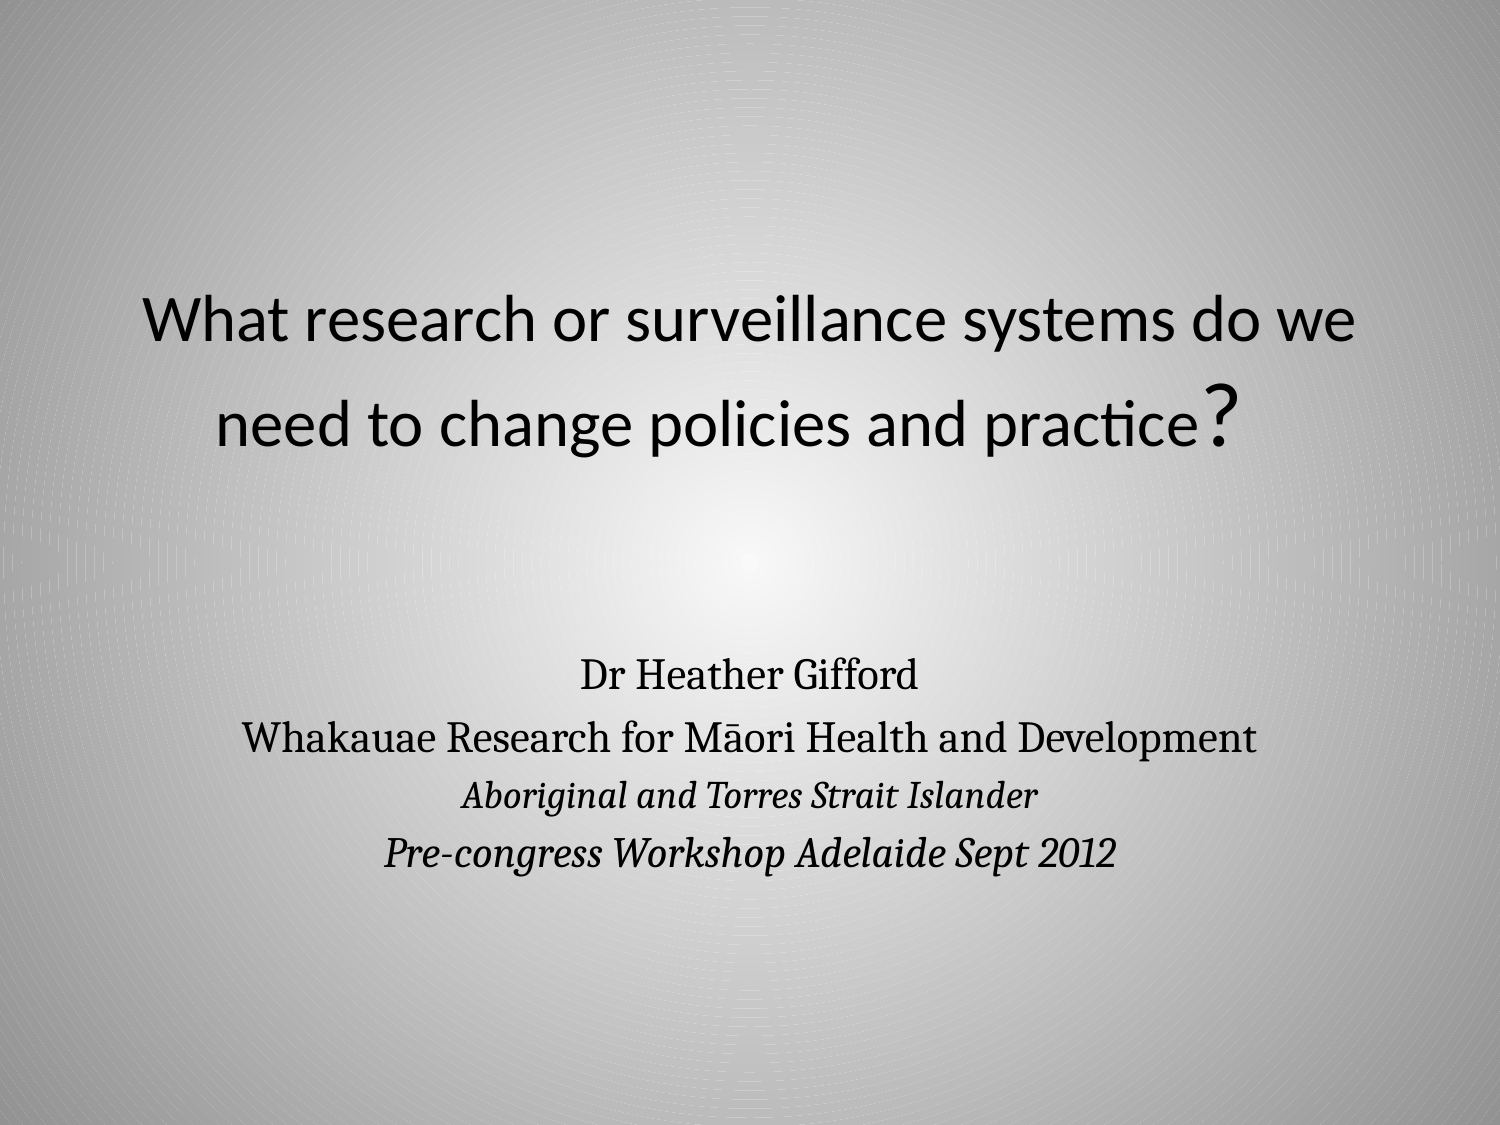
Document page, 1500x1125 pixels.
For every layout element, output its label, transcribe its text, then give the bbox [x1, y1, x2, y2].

title What research or surveillance systems do we need to change policies and practice? [112, 149, 1388, 591]
subtitle Dr Heather Gifford Whakauae Research for Māori Health and Development Aboriginal and Torres Strait Islander Pre-congress Workshop Adelaide Sept 2012 [225, 637, 1275, 925]
